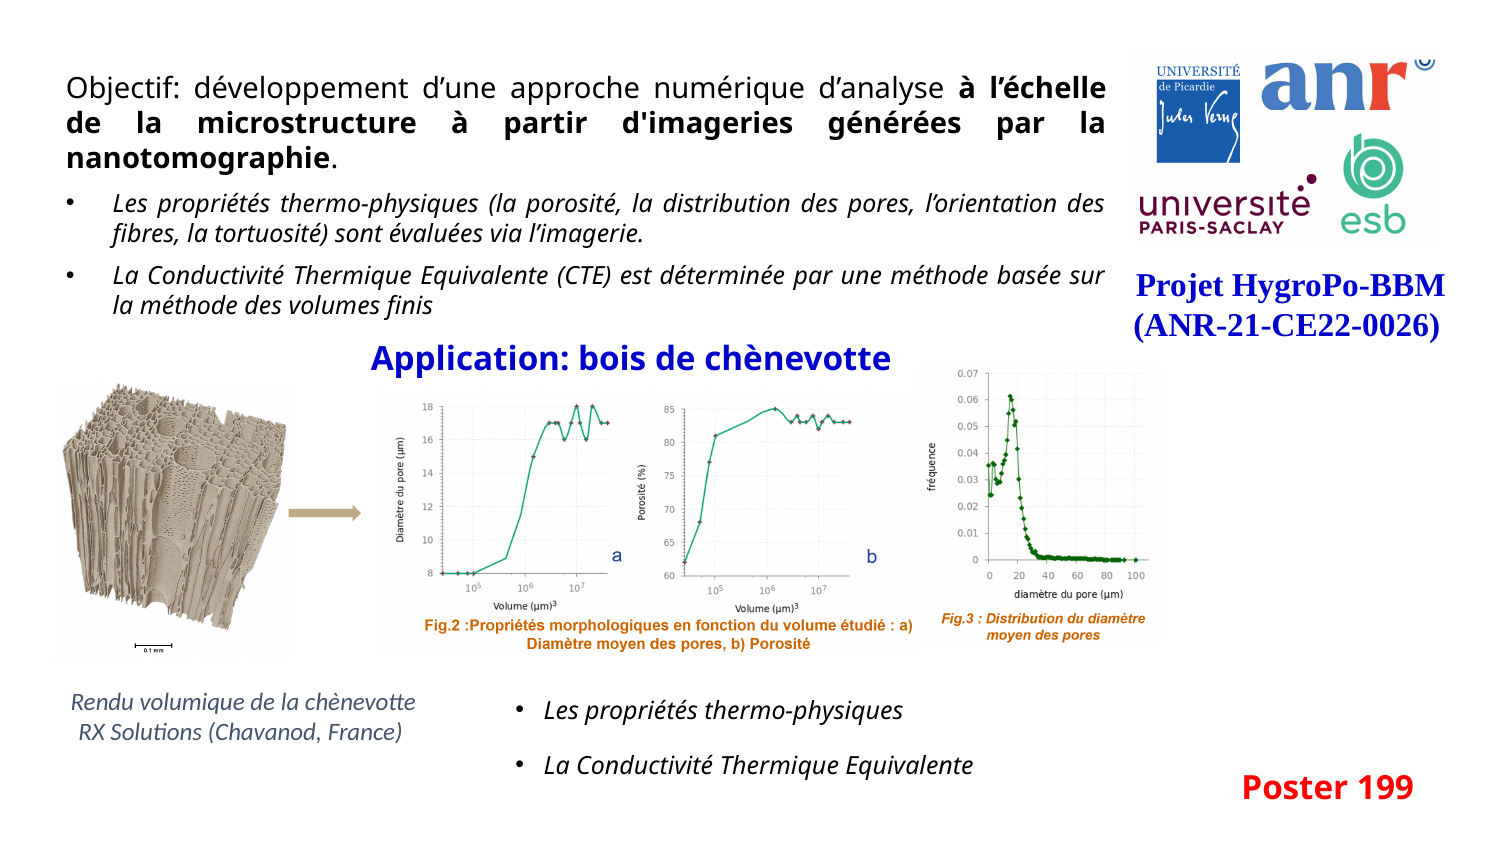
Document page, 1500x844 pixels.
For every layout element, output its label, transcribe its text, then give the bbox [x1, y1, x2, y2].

text_box Rendu volumique de la chènevotte RX Solutions (Chavanod, France) [45, 678, 443, 753]
picture [376, 362, 1166, 656]
text_box Application: bois de chènevotte [356, 330, 971, 385]
picture [50, 379, 296, 662]
text_box Projet HygroPo-BBM (ANR-21-CE22-0026) [1100, 255, 1482, 351]
picture [1134, 48, 1438, 245]
text_box Objectif: développement d’une approche numérique d’analyse à l’échelle de la microstructure à partir d'imageries générées par la nanotomographie. Les propriétés thermo-physiques (la porosité, la distribution des pores, l’orientation des fibres, la tortuosité) sont évaluées via l’imagerie. La Conductivité Thermique Equivalente (CTE) est déterminée par une méthode basée sur la méthode des volumes finis [51, 62, 1122, 327]
text_box Poster 199 [1226, 758, 1462, 814]
text_box Les propriétés thermo-physiques La Conductivité Thermique Equivalente [500, 686, 1086, 787]
text_box [301, 502, 364, 524]
